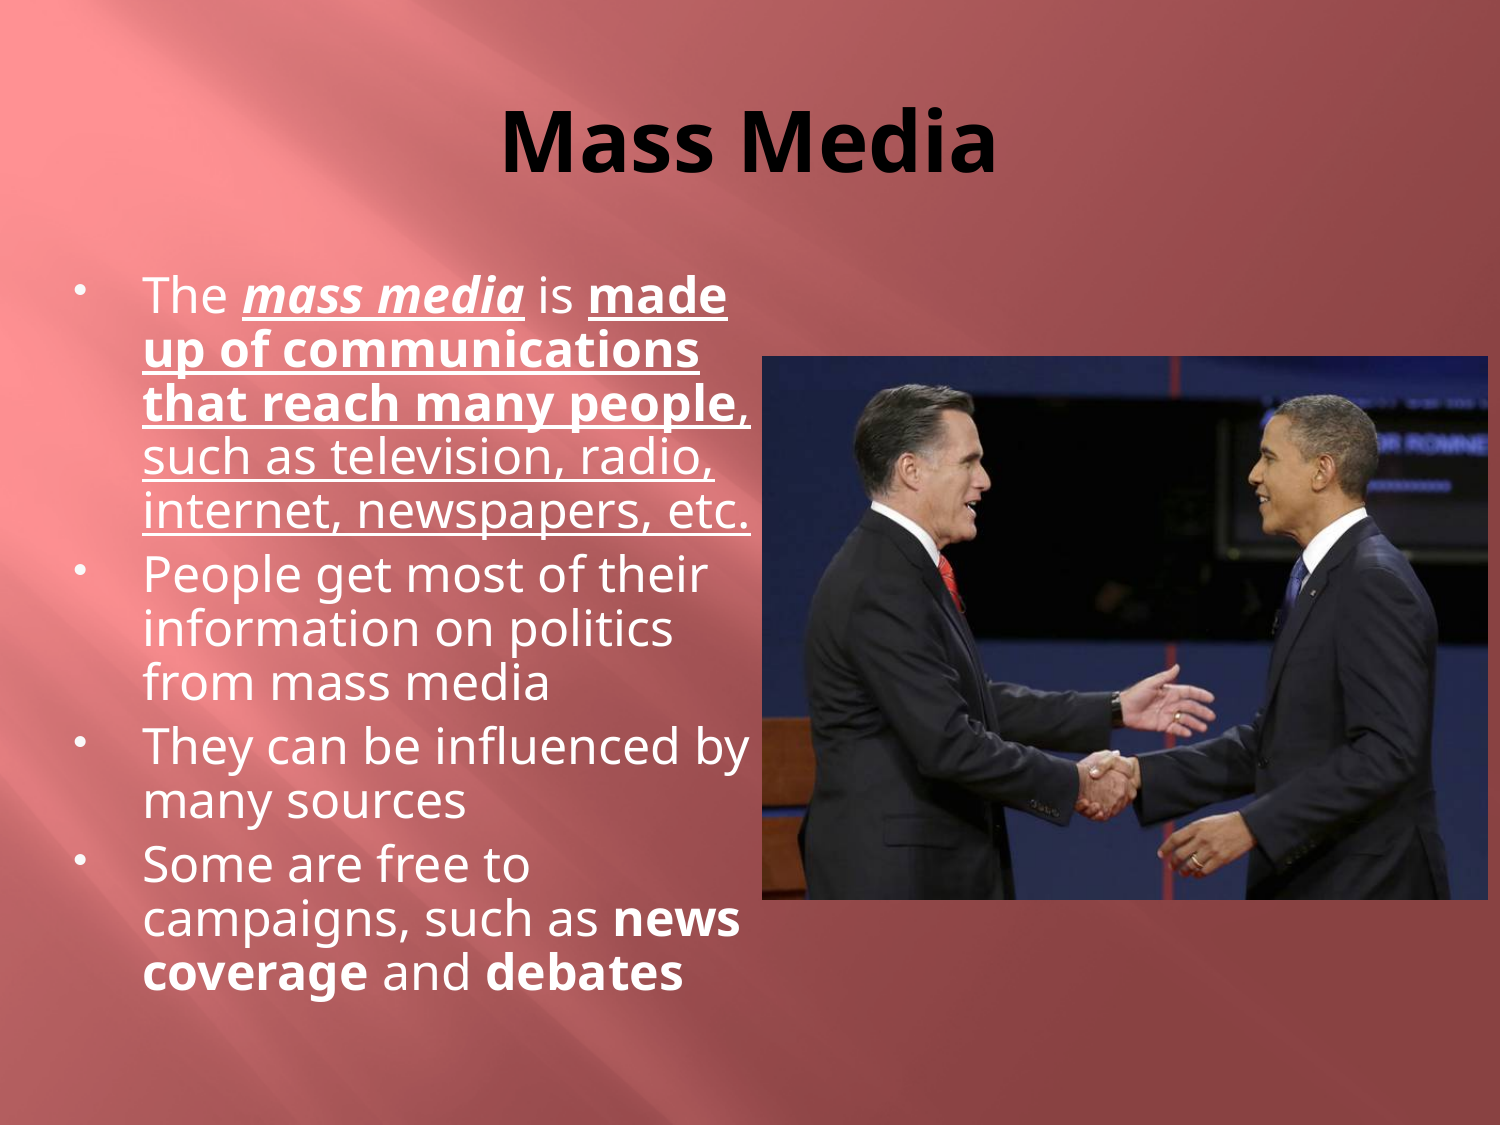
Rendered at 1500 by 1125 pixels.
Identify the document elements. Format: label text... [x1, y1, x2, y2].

title Mass Media [75, 45, 1425, 233]
list The mass media is made up of communications that reach many people, such as television, radio, internet, newspapers, etc. People get most of their information on politics from mass media They can be influenced by many sources Some are free to campaigns, such as news coverage and debates [37, 262, 775, 1050]
picture [762, 355, 1488, 901]
